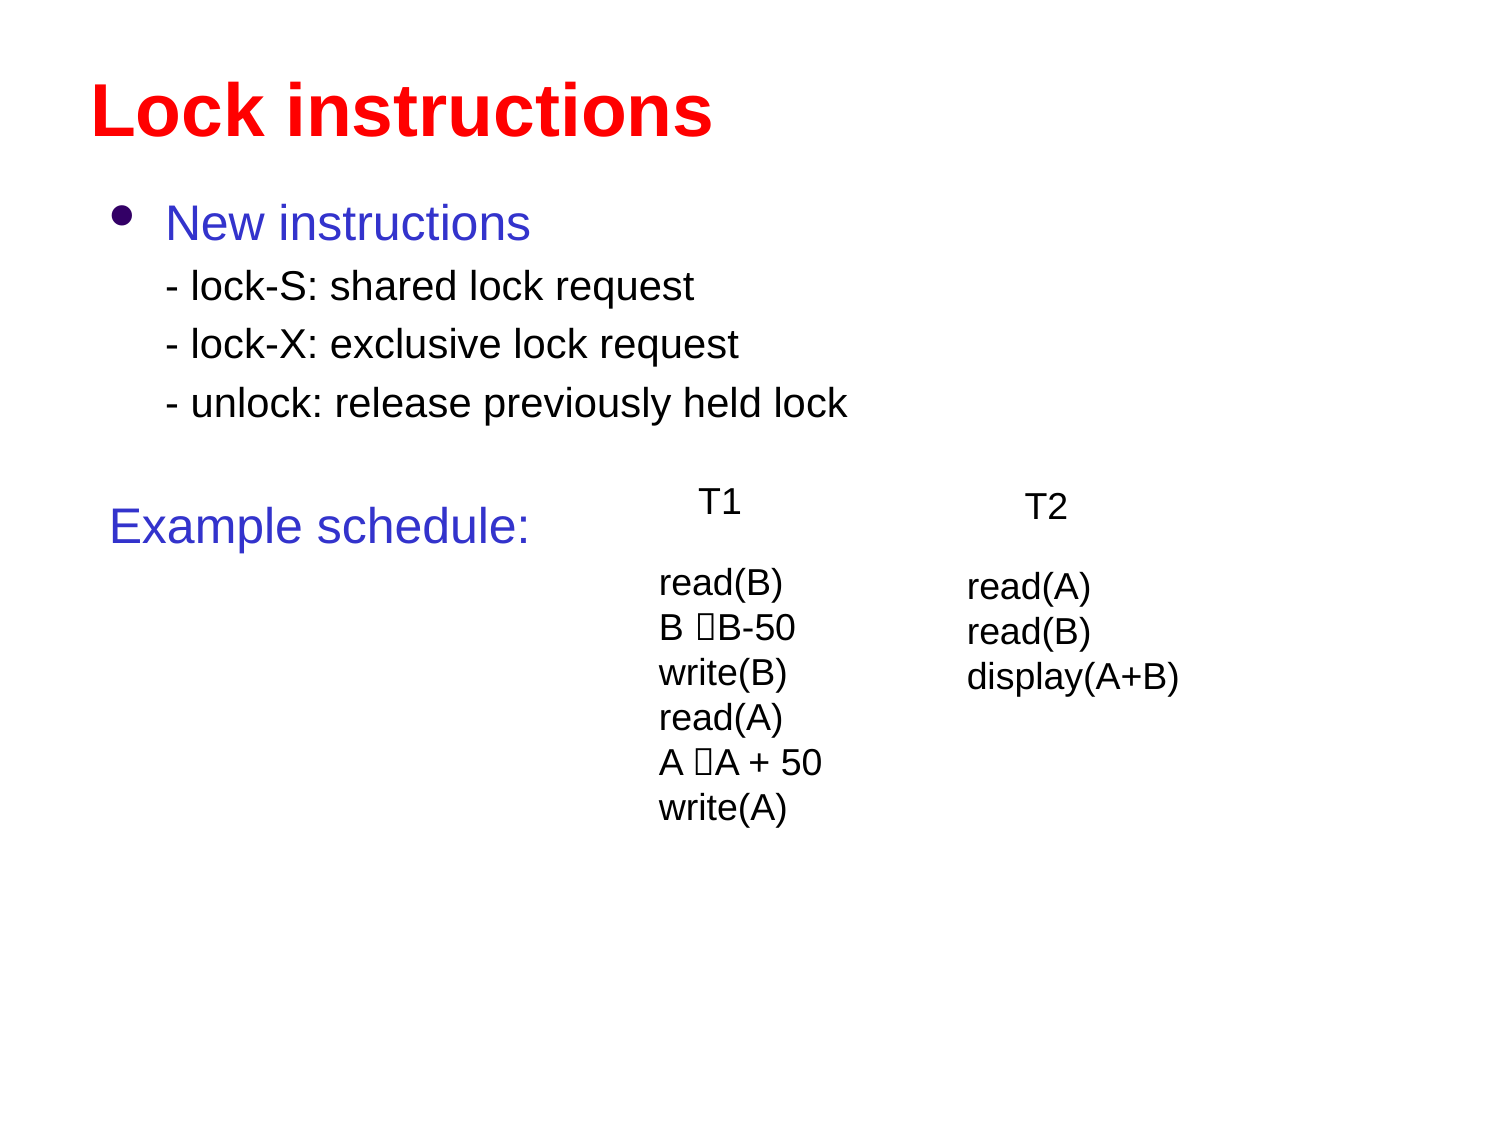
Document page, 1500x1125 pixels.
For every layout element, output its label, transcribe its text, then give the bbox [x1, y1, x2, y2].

list New instructions - lock-S: shared lock request - lock-X: exclusive lock request - unlock: release previously held lock Example schedule: [93, 182, 1382, 588]
title Lock instructions [74, 19, 1313, 160]
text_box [634, 468, 1197, 837]
